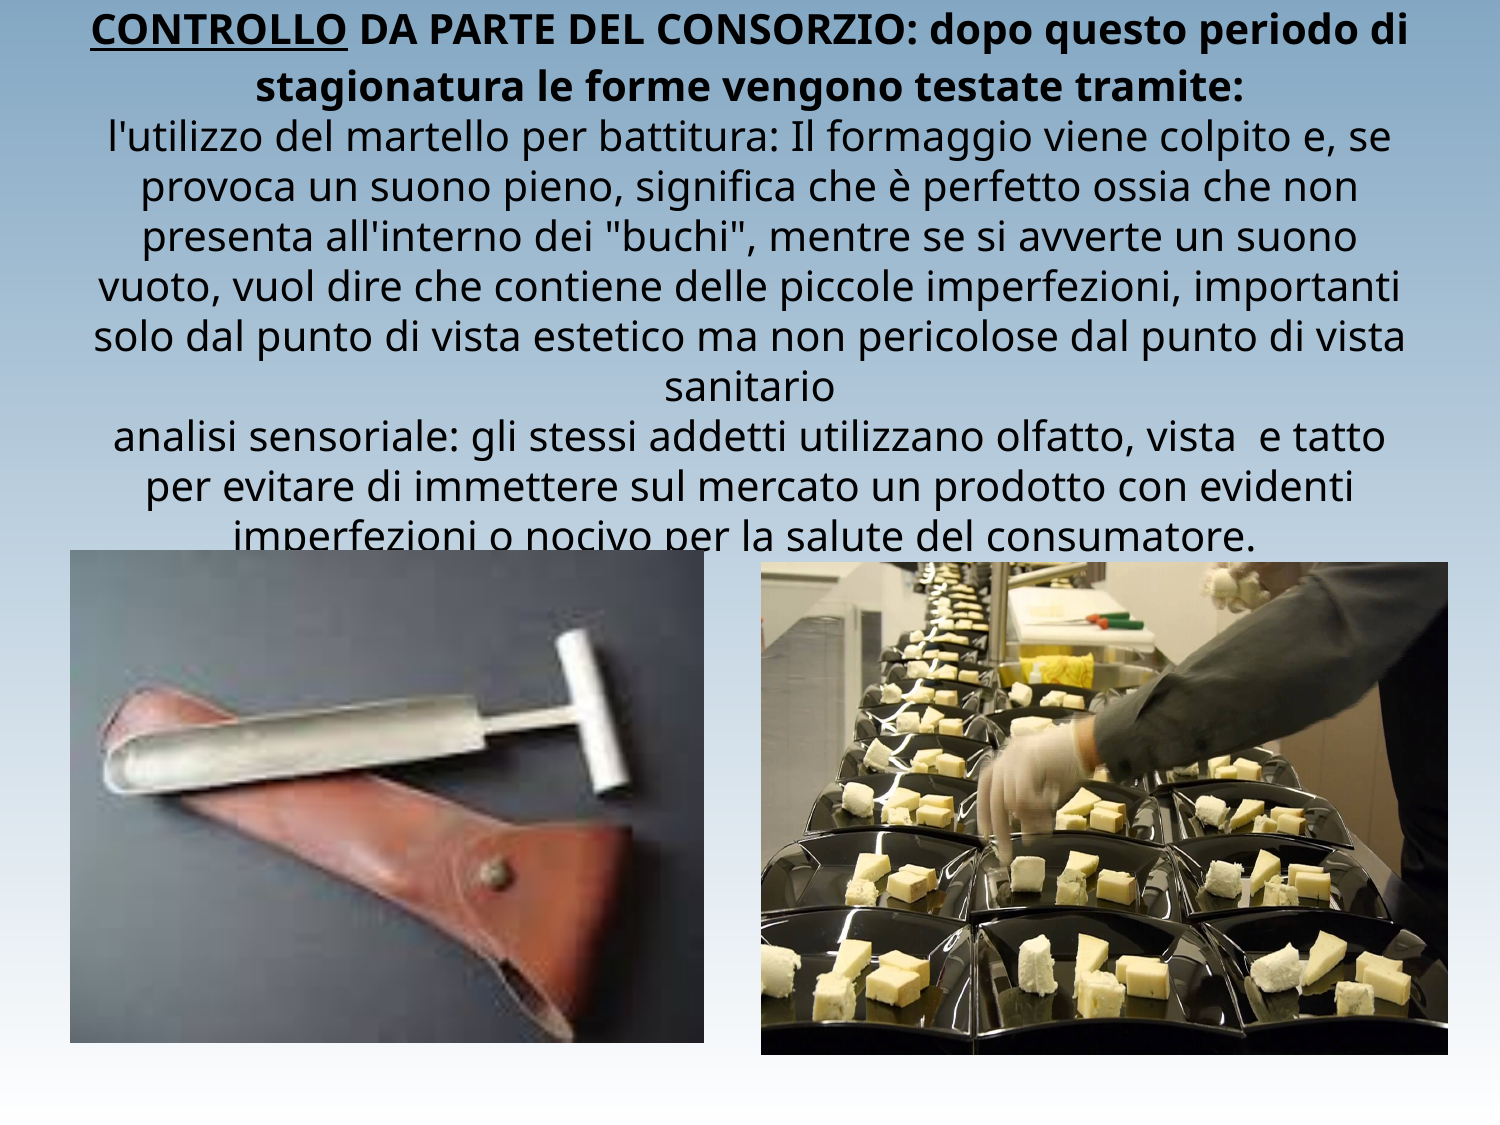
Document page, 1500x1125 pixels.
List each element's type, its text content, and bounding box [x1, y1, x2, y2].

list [70, 550, 704, 1044]
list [761, 562, 1448, 1055]
title CONTROLLO DA PARTE DEL CONSORZIO: dopo questo periodo di stagionatura le forme vengono testate tramite: l'utilizzo del martello per battitura: Il formaggio viene colpito e, se provoca un suono pieno, significa che è perfetto ossia che non presenta all'interno dei "buchi", mentre se si avverte un suono vuoto, vuol dire che contiene delle piccole imperfezioni, importanti solo dal punto di vista estetico ma non pericolose dal punto di vista sanitario analisi sensoriale: gli stessi addetti utilizzano olfatto, vista e tatto per evitare di immettere sul mercato un prodotto con evidenti imperfezioni o nocivo per la salute del consumatore. [74, 210, 1426, 352]
